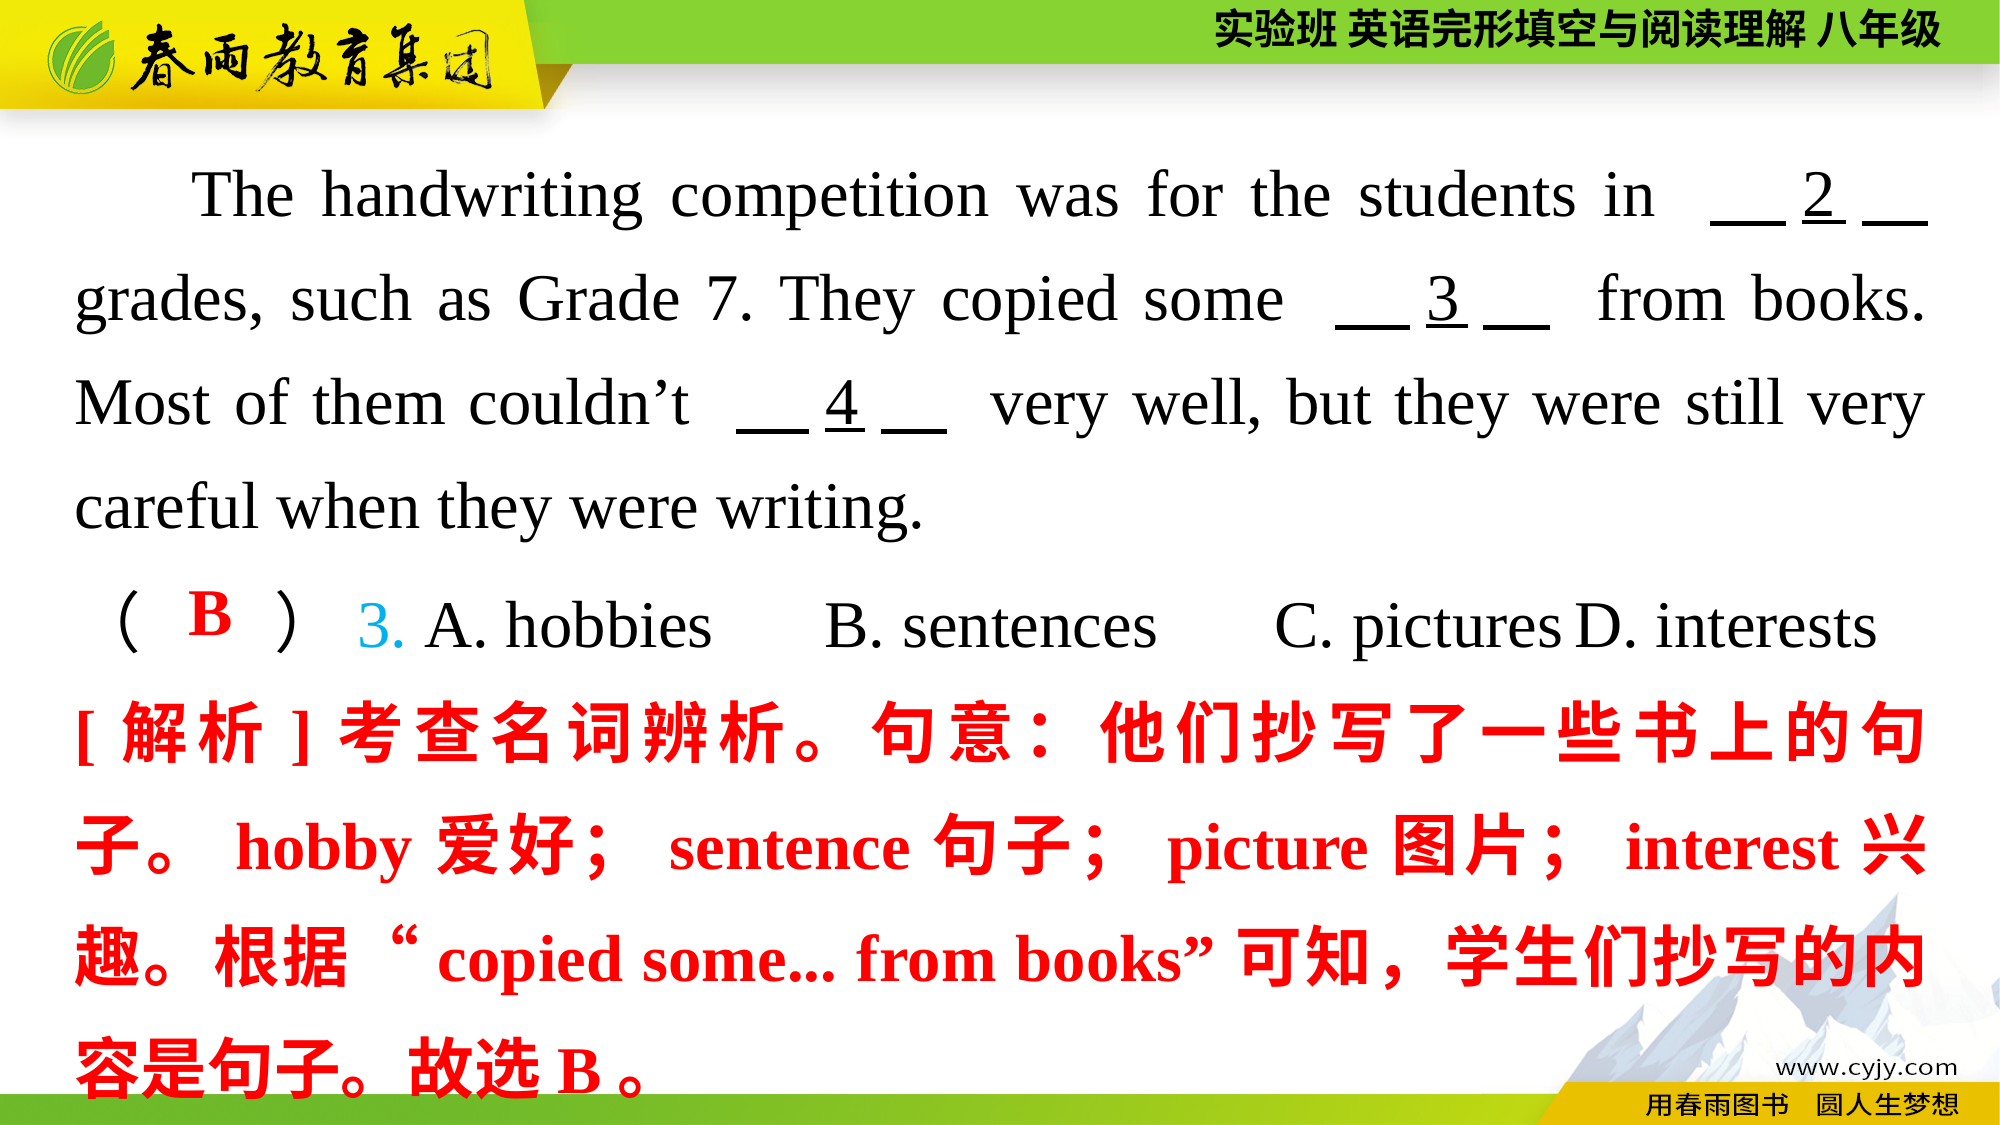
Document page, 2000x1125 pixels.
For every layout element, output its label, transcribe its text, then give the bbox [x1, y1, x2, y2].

list The handwriting competition was for the students in 2 grades, such as Grade 7. They copied some 3 from books. Most of them couldn’t 4 very well, but they were still very careful when they were writing. [59, 118, 1944, 533]
picture [0, 0, 2000, 1125]
text_box [解析]考查名词辨析。句意：他们抄写了一些书上的句子。hobby爱好；sentence句子；picture图片；interest兴趣。根据“copied some... from books”可知，学生们抄写的内容是句子。故选B。 [59, 651, 1944, 1115]
text_box （ ）3. A. hobbies B. sentences C. pictures D. interests [59, 533, 1944, 651]
text_box B [173, 561, 248, 651]
